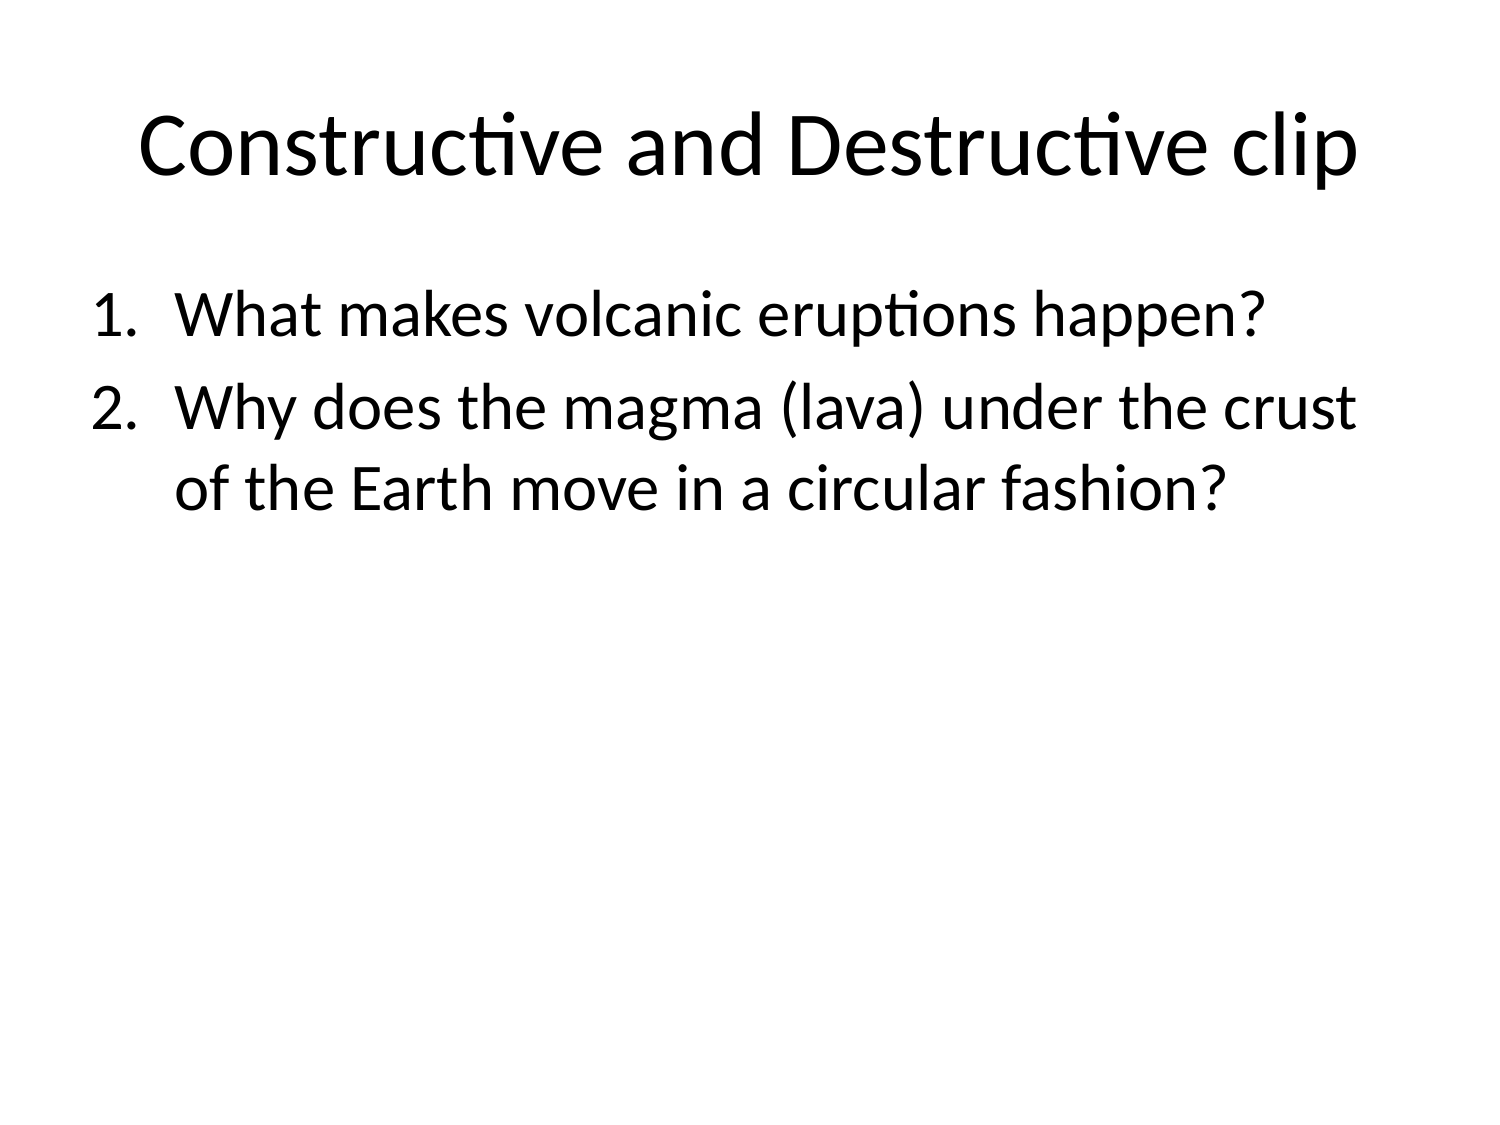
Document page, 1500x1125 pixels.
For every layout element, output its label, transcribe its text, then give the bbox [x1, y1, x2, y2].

title Constructive and Destructive clip [75, 45, 1425, 233]
list What makes volcanic eruptions happen? Why does the magma (lava) under the crust of the Earth move in a circular fashion? [75, 262, 1425, 1005]
